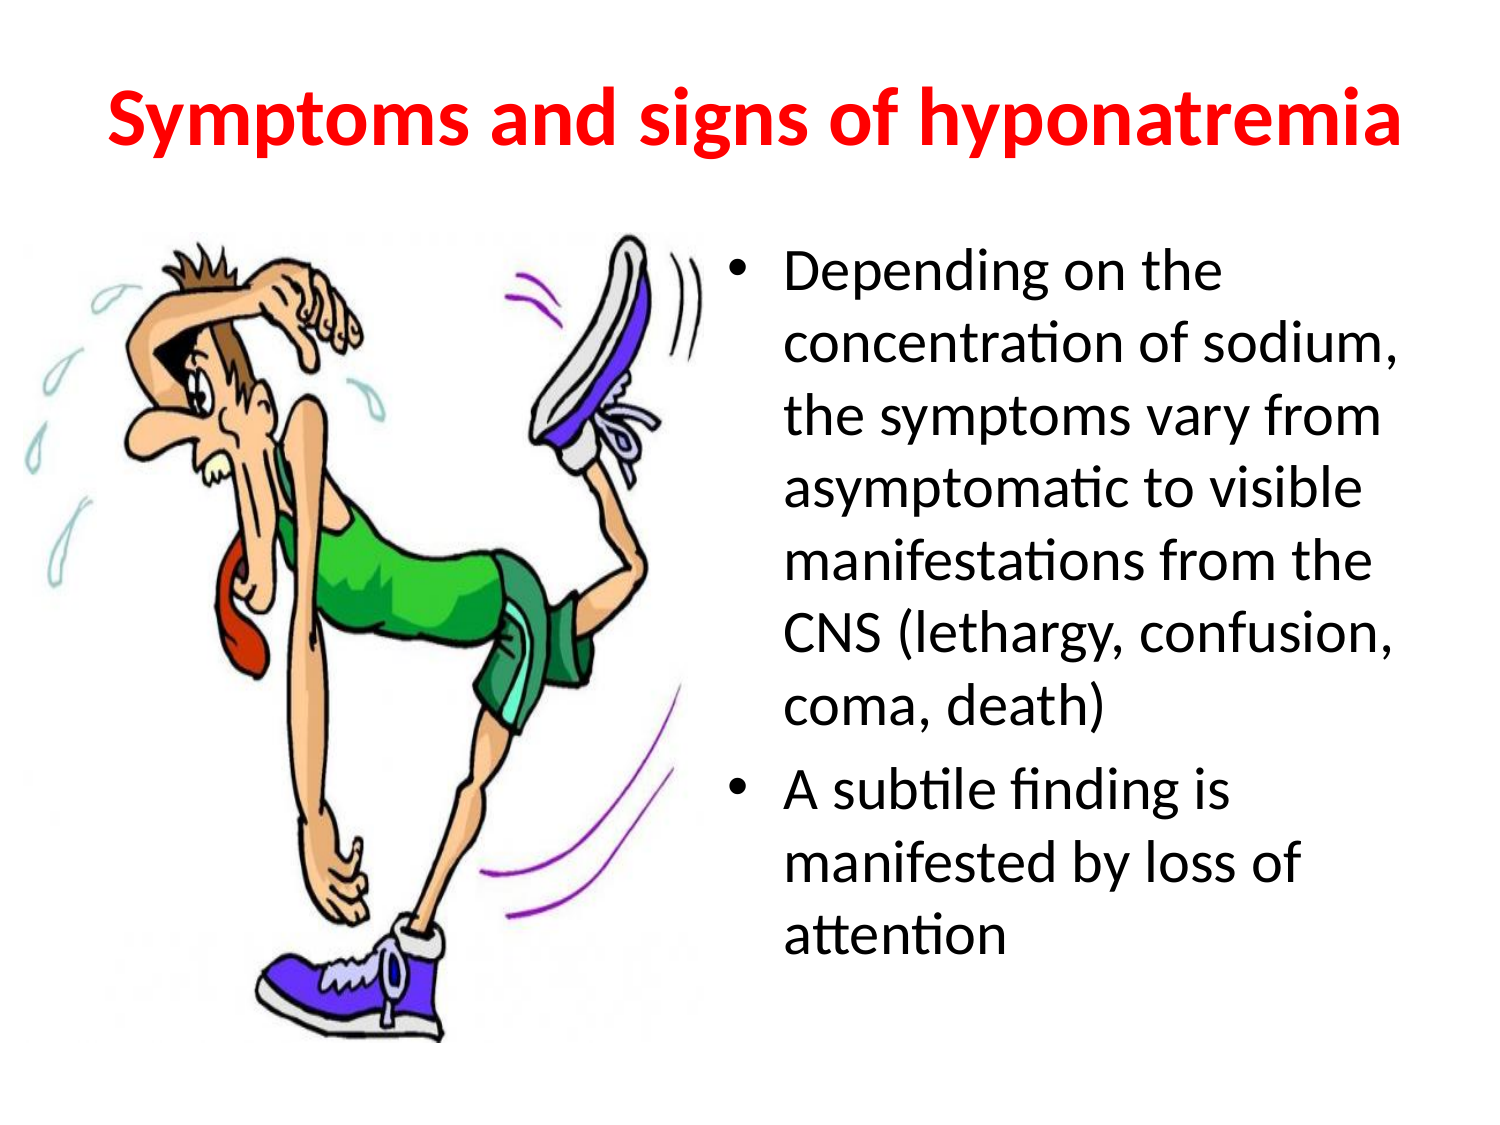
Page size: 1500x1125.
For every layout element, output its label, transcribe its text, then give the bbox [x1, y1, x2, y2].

list Depending on the concentration of sodium, the symptoms vary from asymptomatic to visible manifestations from the CNS (lethargy, confusion, coma, death) A subtile finding is manifested by loss of attention [712, 222, 1463, 1075]
picture [23, 232, 704, 1044]
title Symptoms and signs of hyponatremia [75, 37, 1438, 188]
